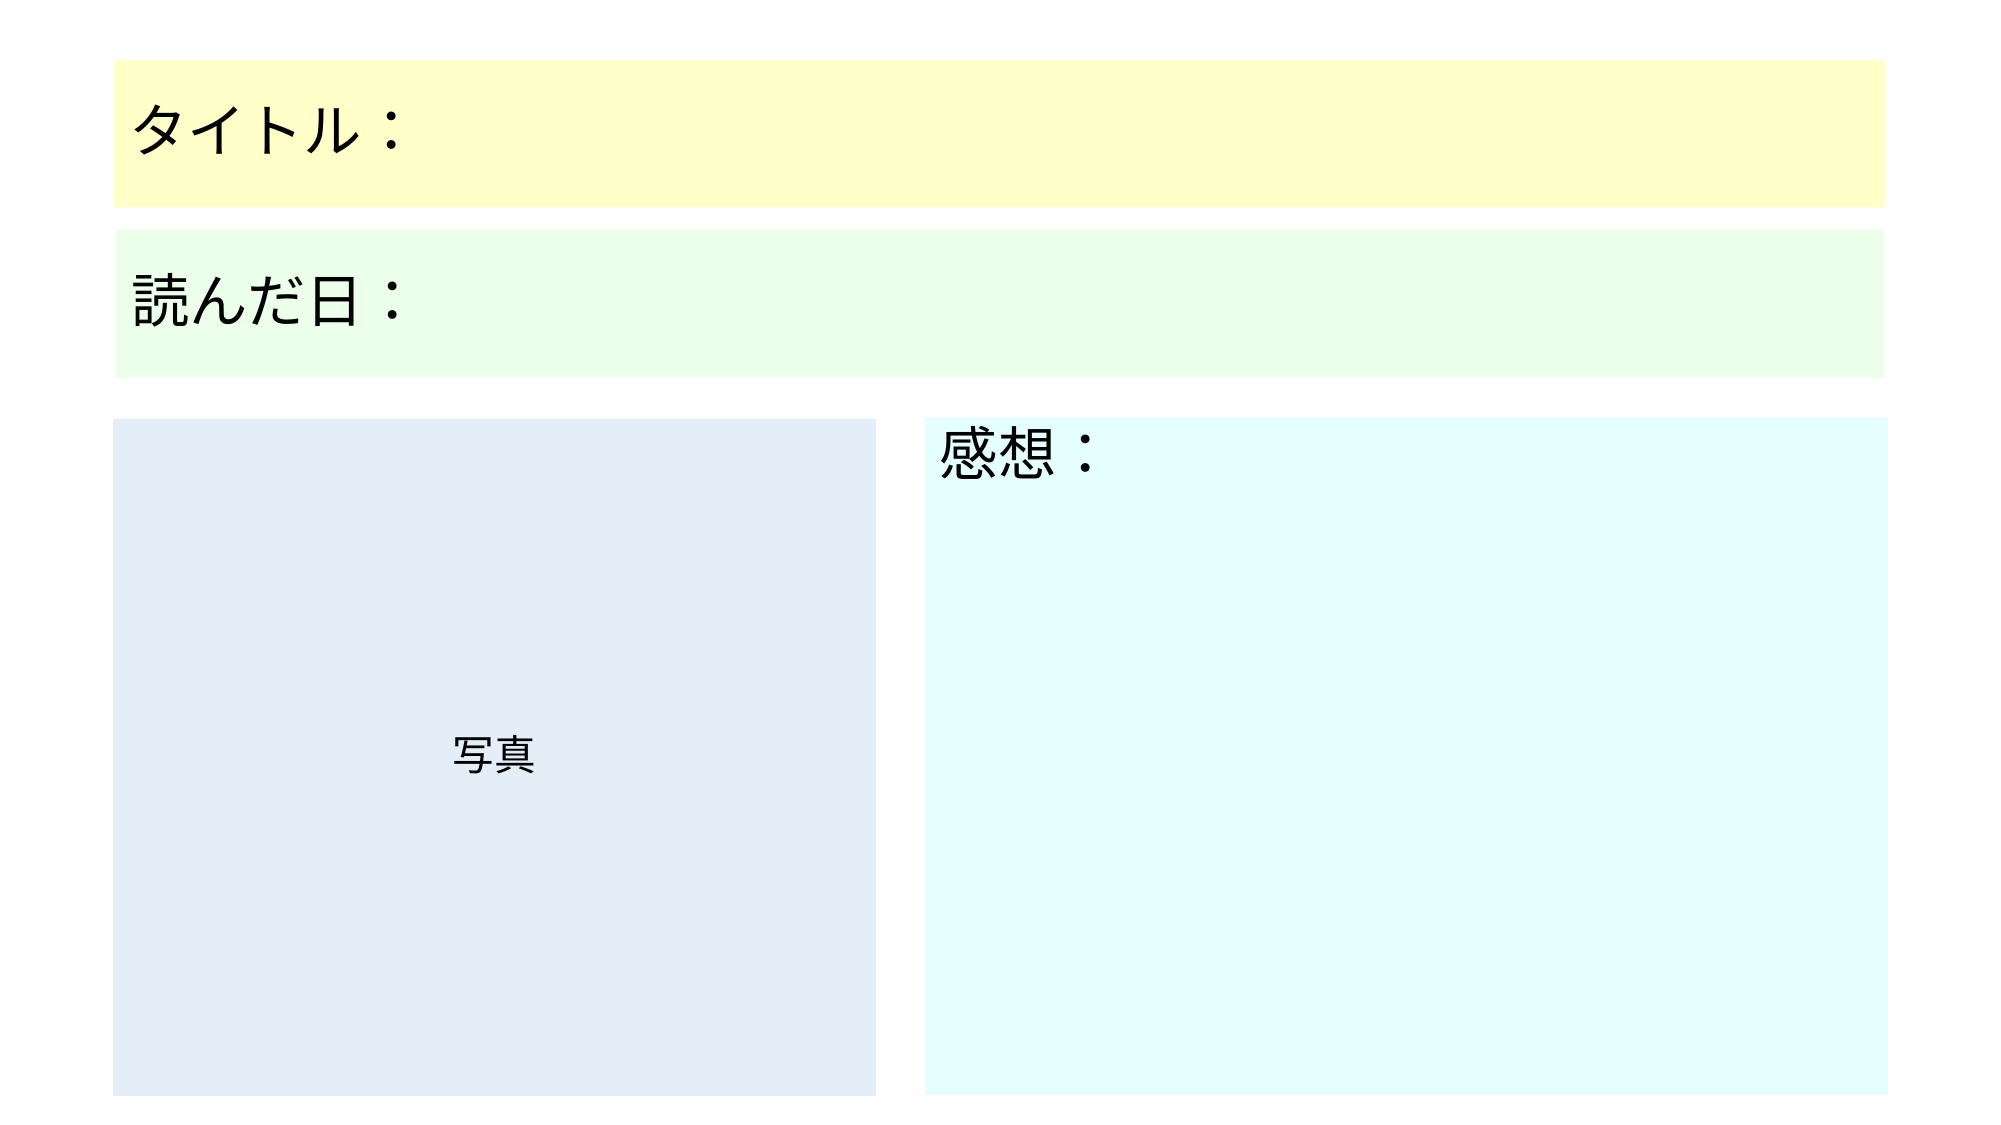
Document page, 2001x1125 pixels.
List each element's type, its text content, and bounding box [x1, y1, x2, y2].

text_box 写真 [113, 418, 877, 1096]
text_box 感想： [924, 417, 1888, 1095]
title タイトル： [114, 59, 1886, 208]
list 読んだ日： [116, 229, 1884, 378]
